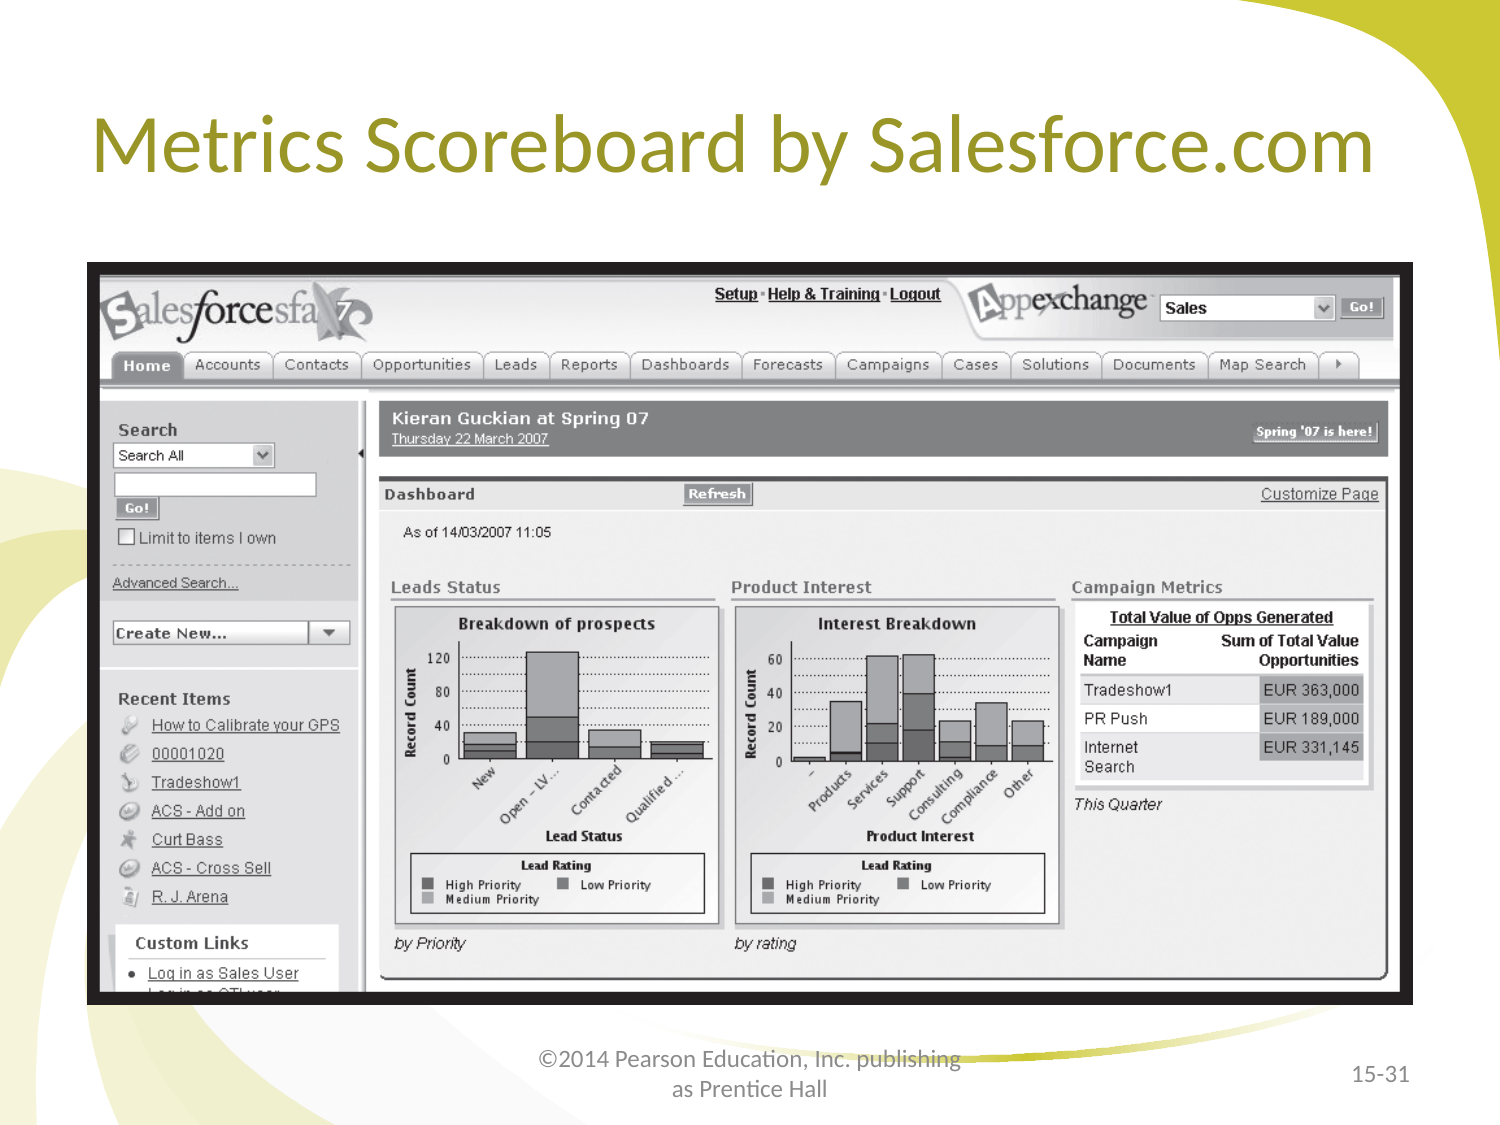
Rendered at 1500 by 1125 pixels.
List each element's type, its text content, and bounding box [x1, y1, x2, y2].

footer ©2014 Pearson Education, Inc. publishing as Prentice Hall [512, 1042, 988, 1103]
slide_number 15-31 [1074, 1042, 1425, 1103]
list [87, 262, 1413, 1006]
title Metrics Scoreboard by Salesforce.com [75, 45, 1425, 233]
